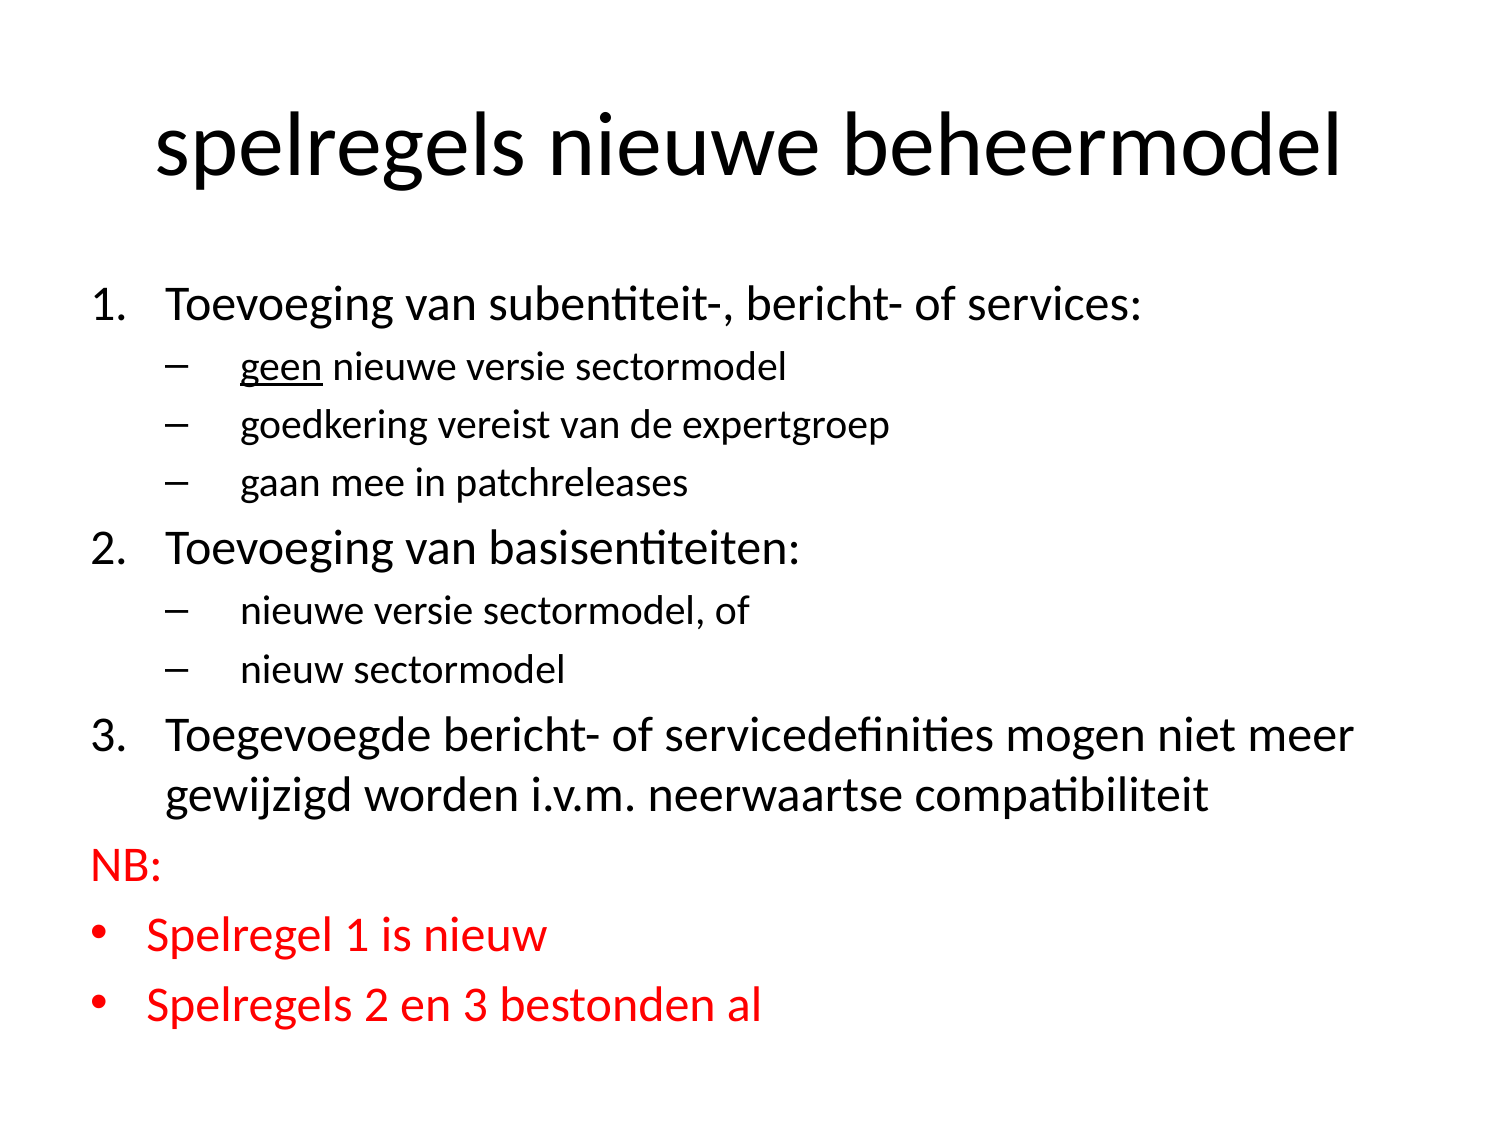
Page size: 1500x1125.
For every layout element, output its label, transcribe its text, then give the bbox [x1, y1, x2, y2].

list Toevoeging van subentiteit-, bericht- of services: geen nieuwe versie sectormodel goedkering vereist van de expertgroep gaan mee in patchreleases Toevoeging van basisentiteiten: nieuwe versie sectormodel, of nieuw sectormodel Toegevoegde bericht- of servicedefinities mogen niet meer gewijzigd worden i.v.m. neerwaartse compatibiliteit NB: Spelregel 1 is nieuw Spelregels 2 en 3 bestonden al [74, 262, 1426, 1006]
title spelregels nieuwe beheermodel [74, 44, 1426, 233]
